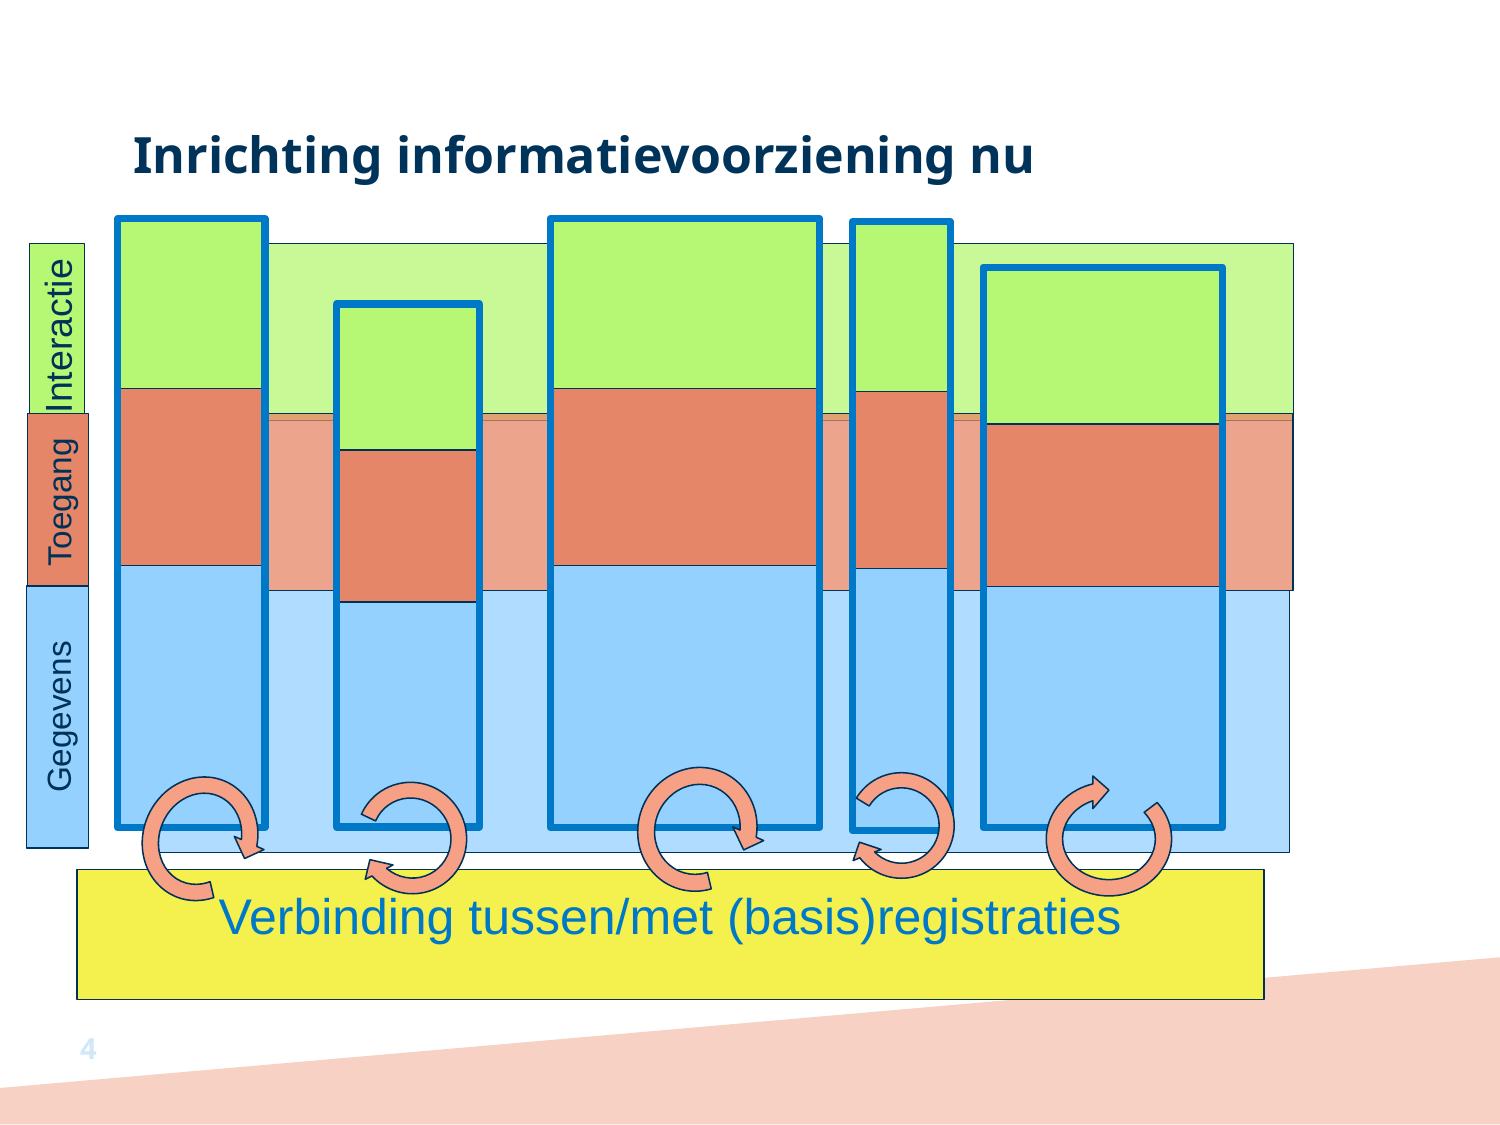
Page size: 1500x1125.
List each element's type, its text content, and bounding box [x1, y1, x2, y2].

text_box [1051, 861, 1167, 896]
slide_number 4 [64, 1023, 172, 1071]
text_box [365, 861, 463, 894]
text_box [336, 303, 481, 828]
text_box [549, 218, 822, 828]
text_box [852, 221, 951, 831]
title Inrichting informatievoorziening nu [118, 88, 1382, 219]
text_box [982, 266, 1224, 828]
text_box [644, 861, 712, 892]
text_box Verbinding tussen/met (basis)registraties [76, 869, 1264, 1000]
text_box [862, 861, 941, 879]
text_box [26, 243, 1294, 853]
text_box [144, 861, 214, 901]
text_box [117, 218, 266, 828]
